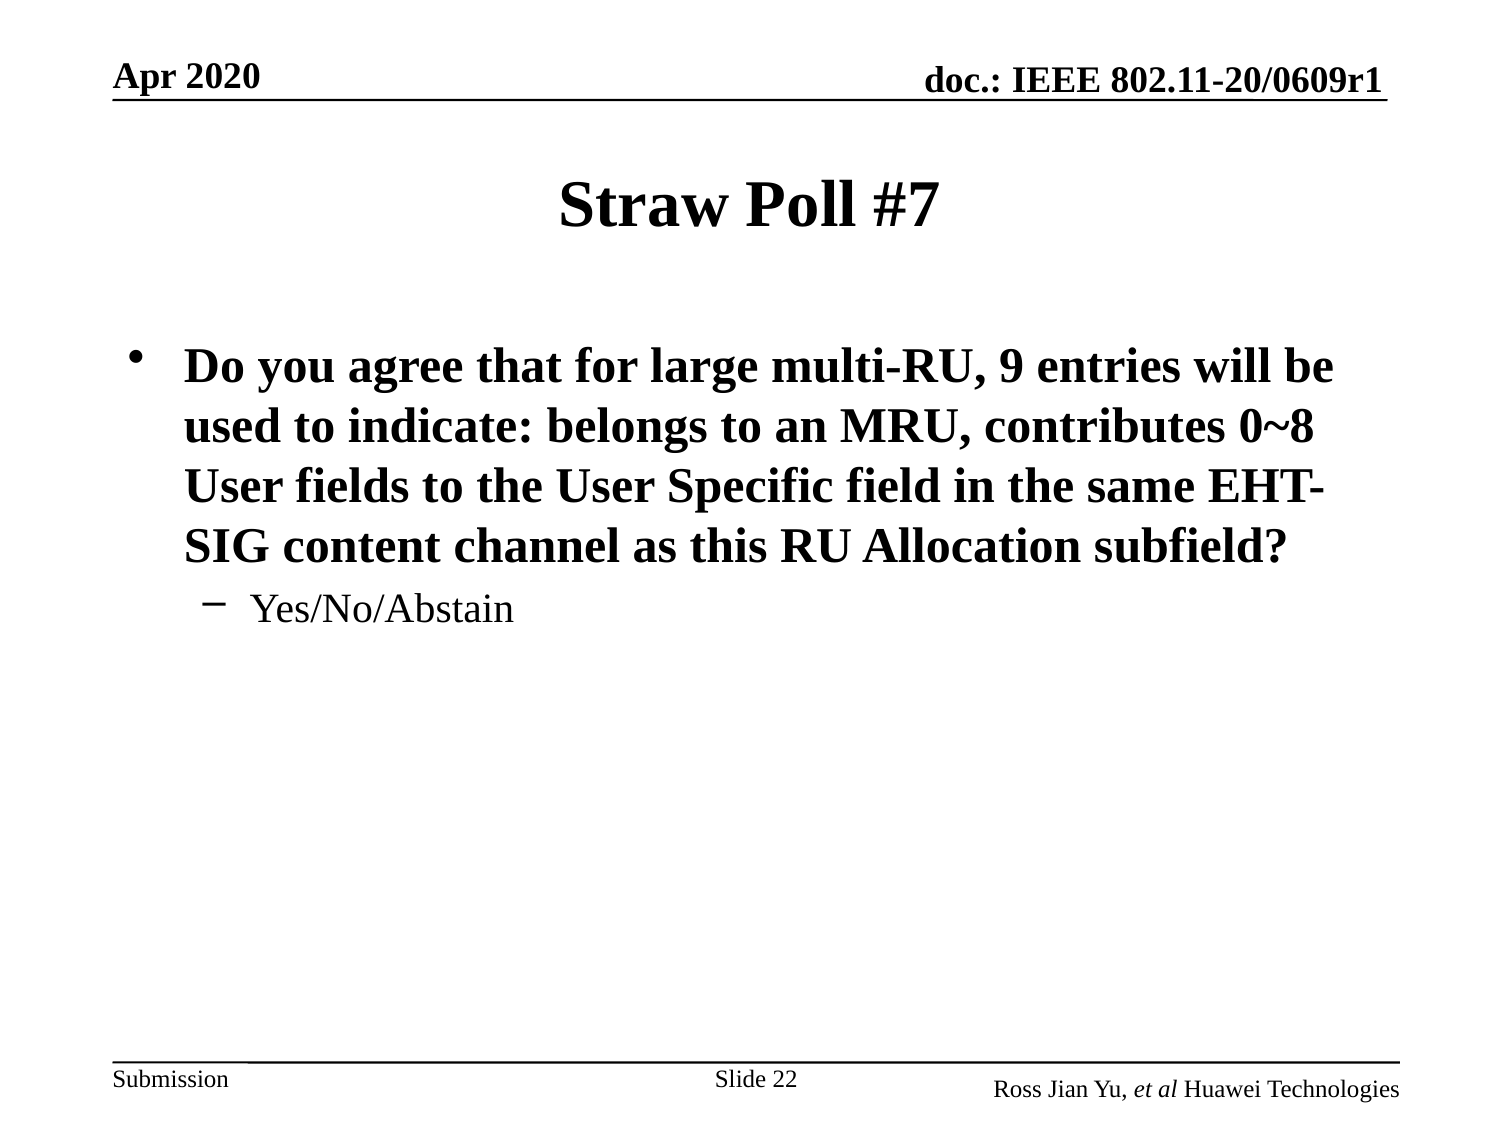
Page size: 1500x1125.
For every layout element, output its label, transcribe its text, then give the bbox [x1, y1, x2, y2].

title Straw Poll #7 [112, 112, 1388, 288]
slide_number Slide 22 [712, 1061, 800, 1093]
list Do you agree that for large multi-RU, 9 entries will be used to indicate: belongs to an MRU, contributes 0~8 User fields to the User Specific field in the same EHT-SIG content channel as this RU Allocation subfield? Yes/No/Abstain [112, 324, 1388, 1001]
